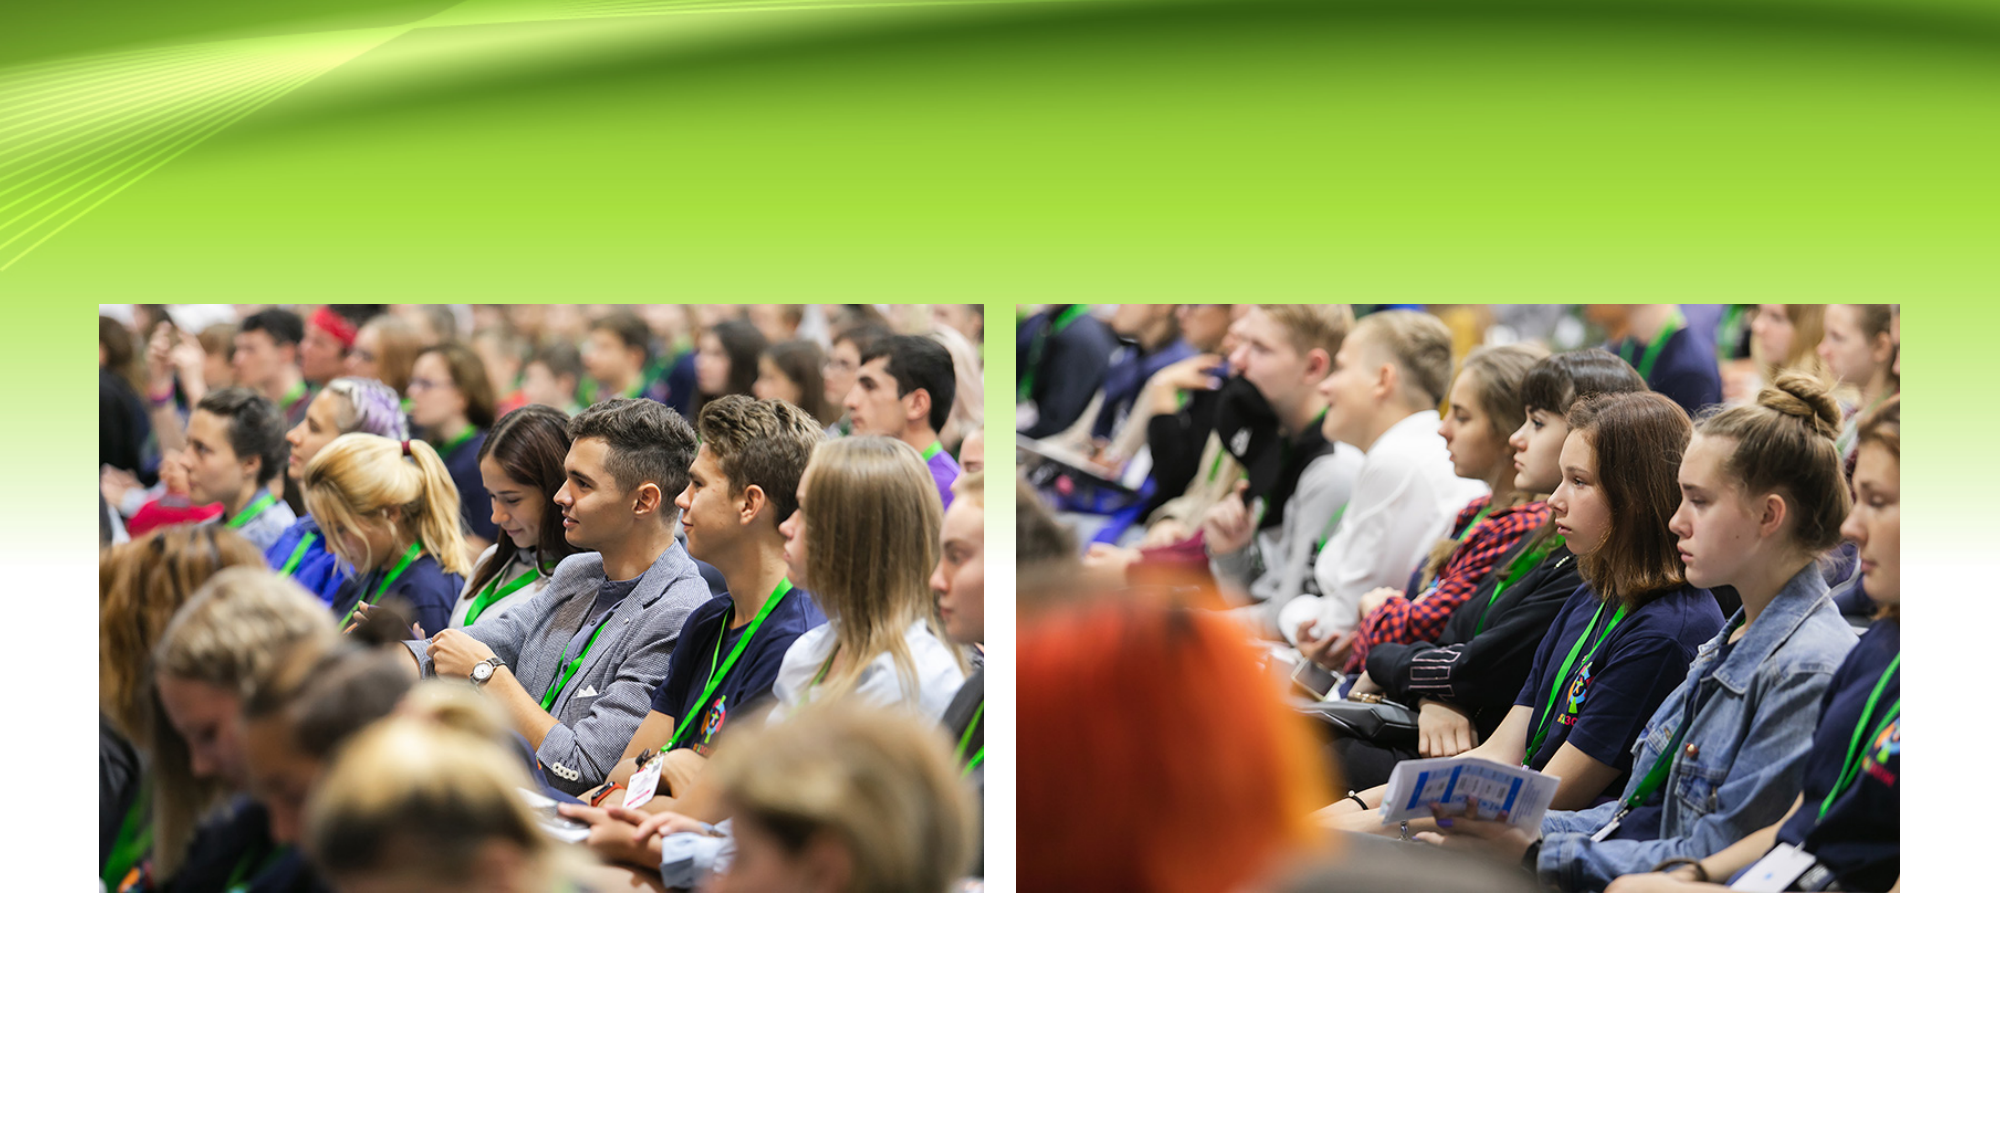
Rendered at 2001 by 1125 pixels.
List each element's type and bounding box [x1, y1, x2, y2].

picture [0, 0, 2000, 1125]
list [99, 304, 984, 894]
list [1016, 304, 1900, 894]
